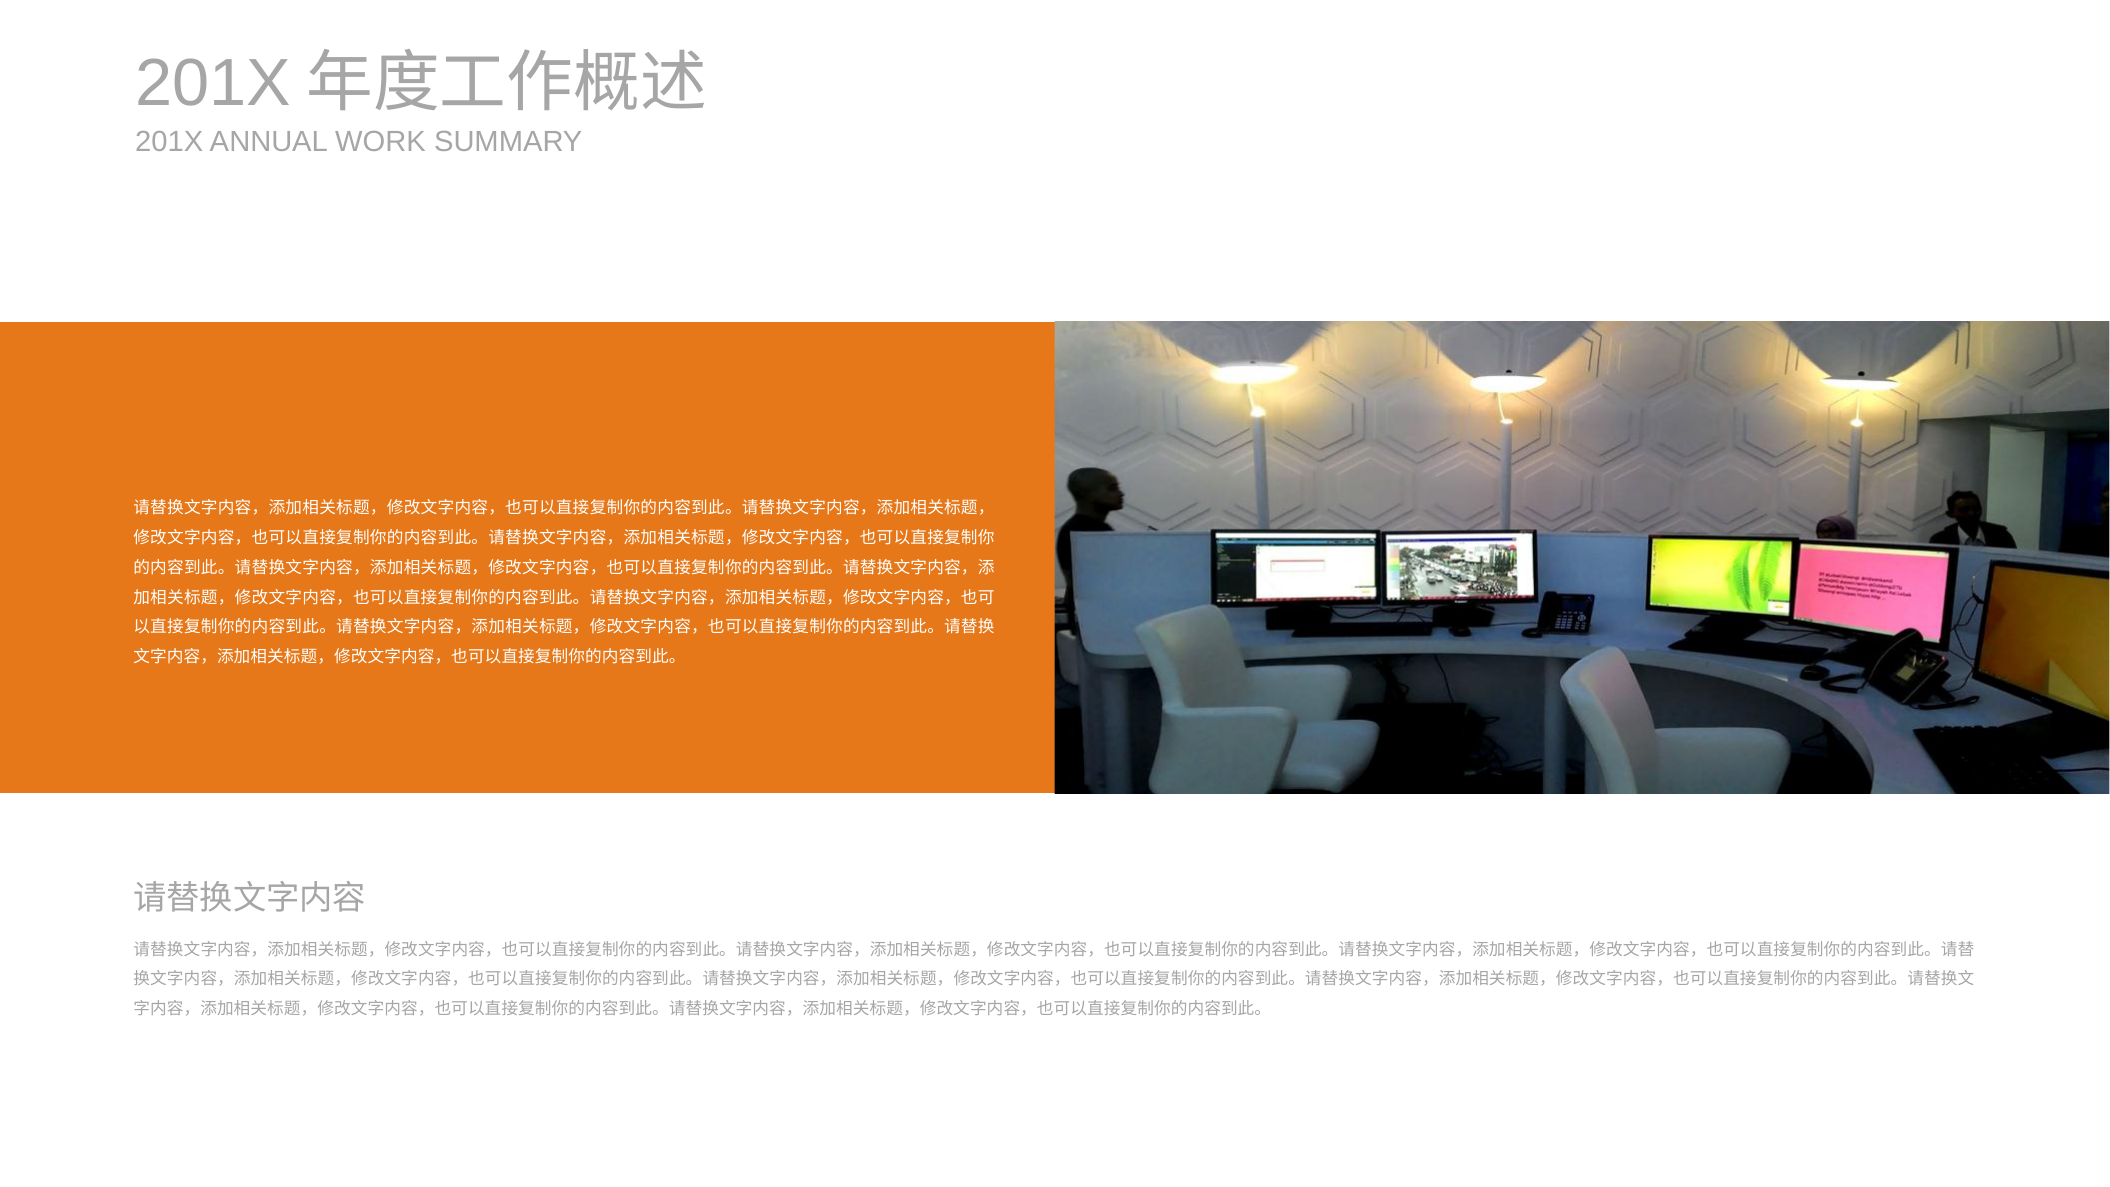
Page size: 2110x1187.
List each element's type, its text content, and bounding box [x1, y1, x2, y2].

text_box [1054, 321, 2110, 794]
text_box 201X ANNUAL WORK SUMMARY [135, 122, 596, 158]
text_box 请替换文字内容，添加相关标题，修改文字内容，也可以直接复制你的内容到此。请替换文字内容，添加相关标题，修改文字内容，也可以直接复制你的内容到此。请替换文字内容，添加相关标题，修改文字内容，也可以直接复制你的内容到此。请替换文字内容，添加相关标题，修改文字内容，也可以直接复制你的内容到此。请替换文字内容，添加相关标题，修改文字内容，也可以直接复制你的内容到此。请替换文字内容，添加相关标题，修改文字内容，也可以直接复制你的内容到此。请替换文字内容，添加相关标题，修改文字内容，也可以直接复制你的内容到此。请替换文字内容，添加相关标题，修改文字内容，也可以直接复制你的内容到此。 [133, 486, 996, 667]
text_box 201X年度工作概述 [135, 38, 783, 119]
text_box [133, 876, 1977, 1020]
text_box [0, 321, 1054, 794]
